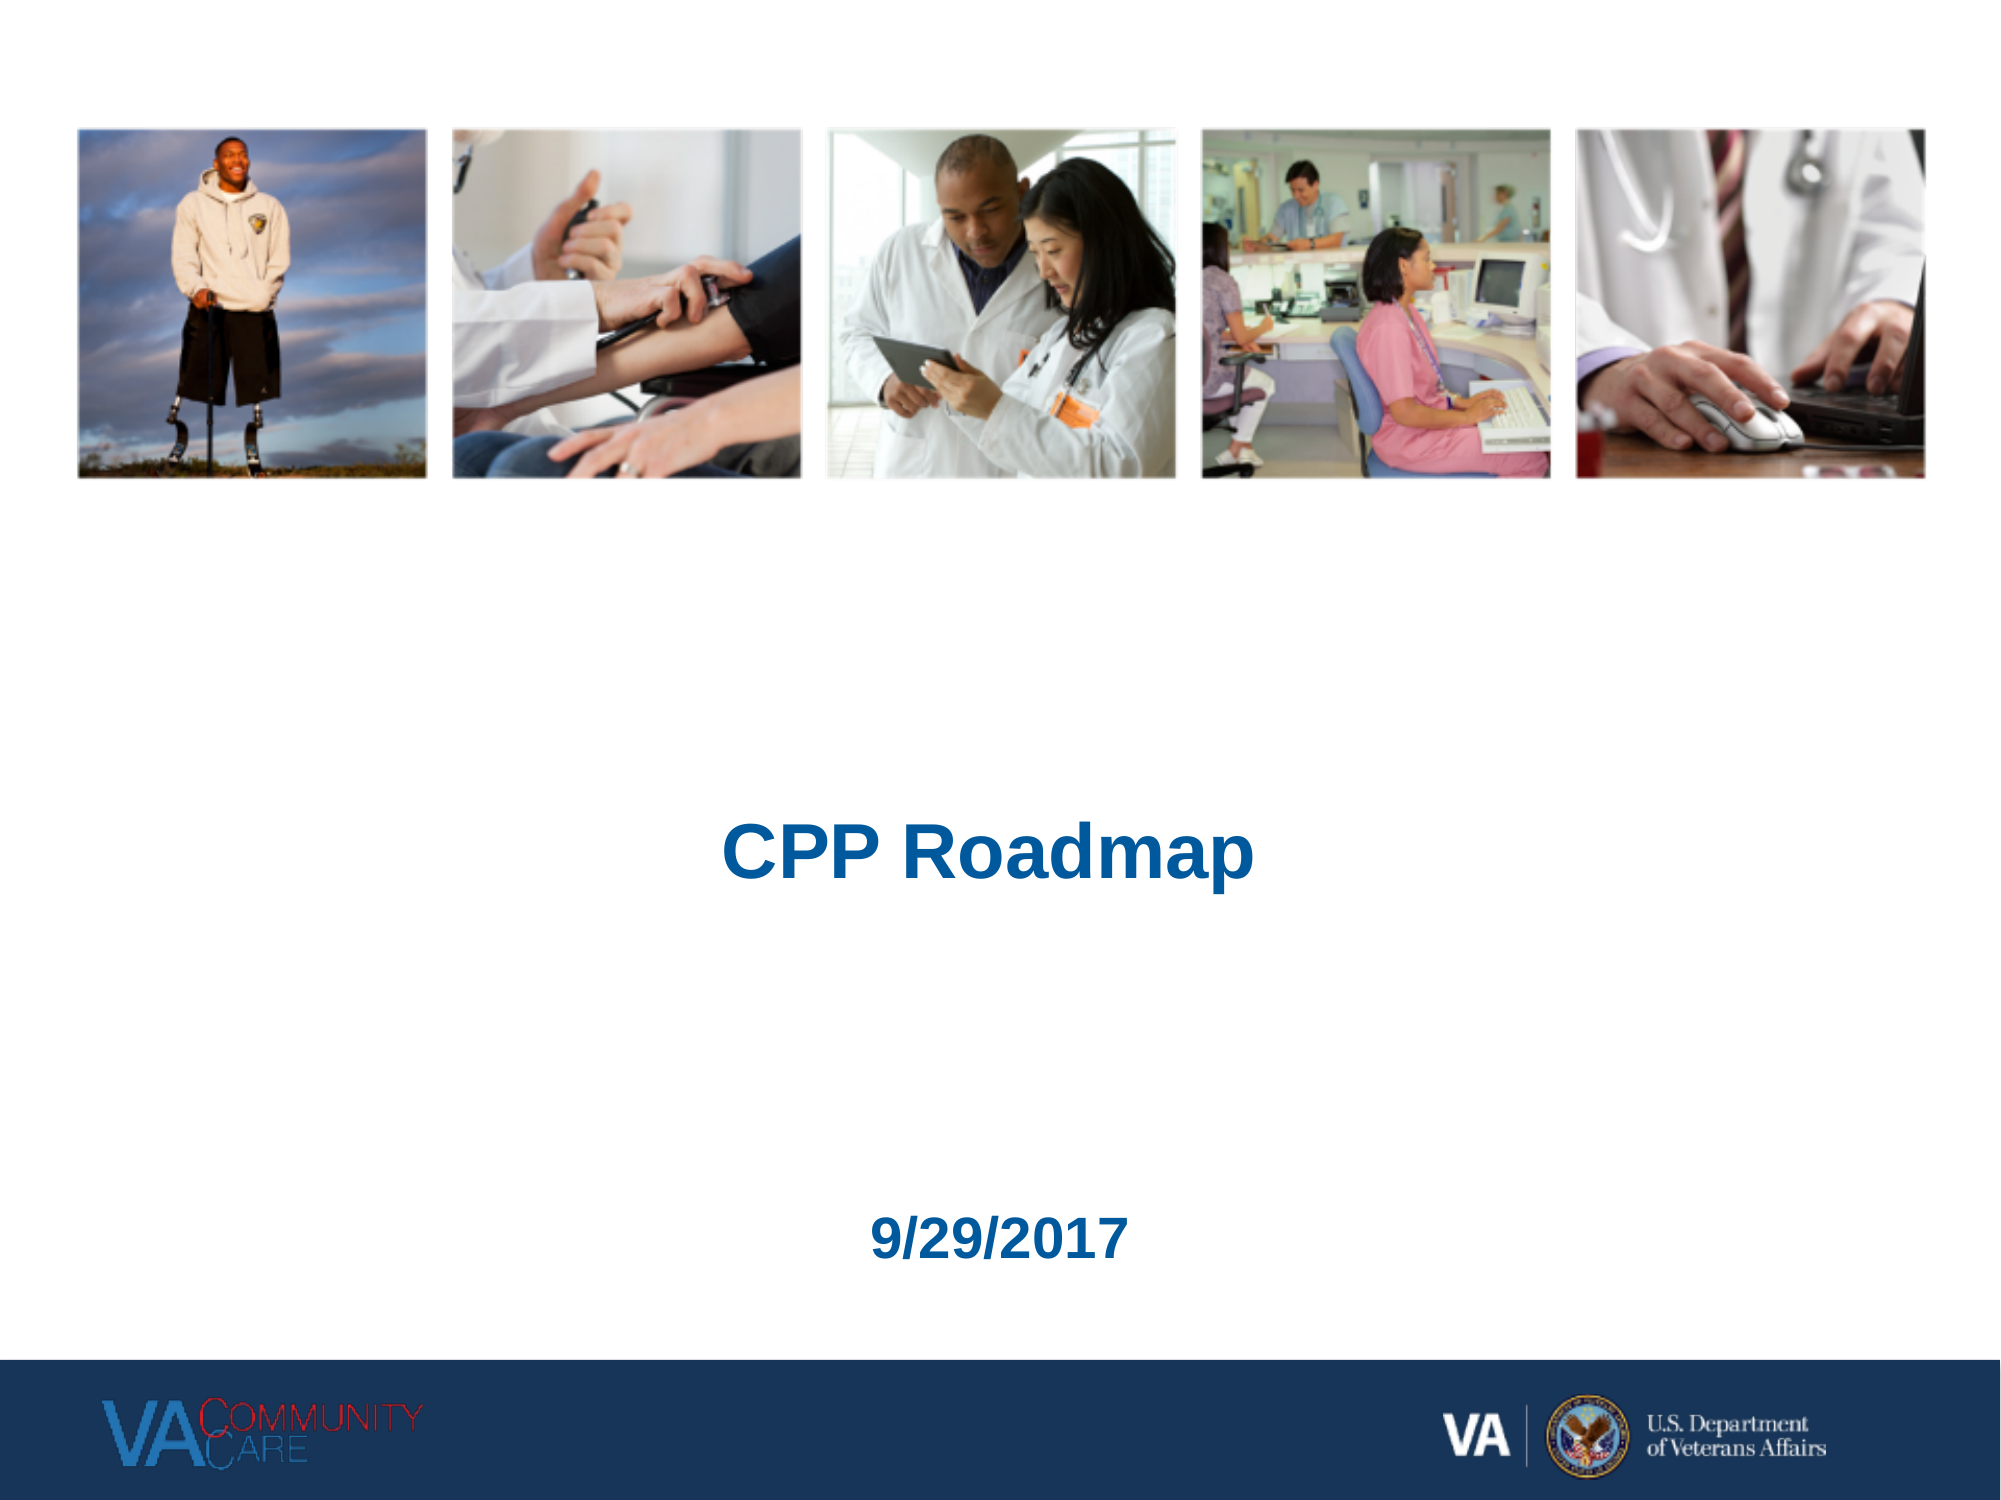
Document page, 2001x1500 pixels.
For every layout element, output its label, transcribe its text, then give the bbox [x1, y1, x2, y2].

picture [102, 1390, 425, 1488]
title CPP Roadmap [0, 663, 2000, 937]
picture [1443, 1394, 1826, 1480]
subtitle 9/29/2017 [300, 1192, 1700, 1279]
picture [53, 99, 1947, 500]
